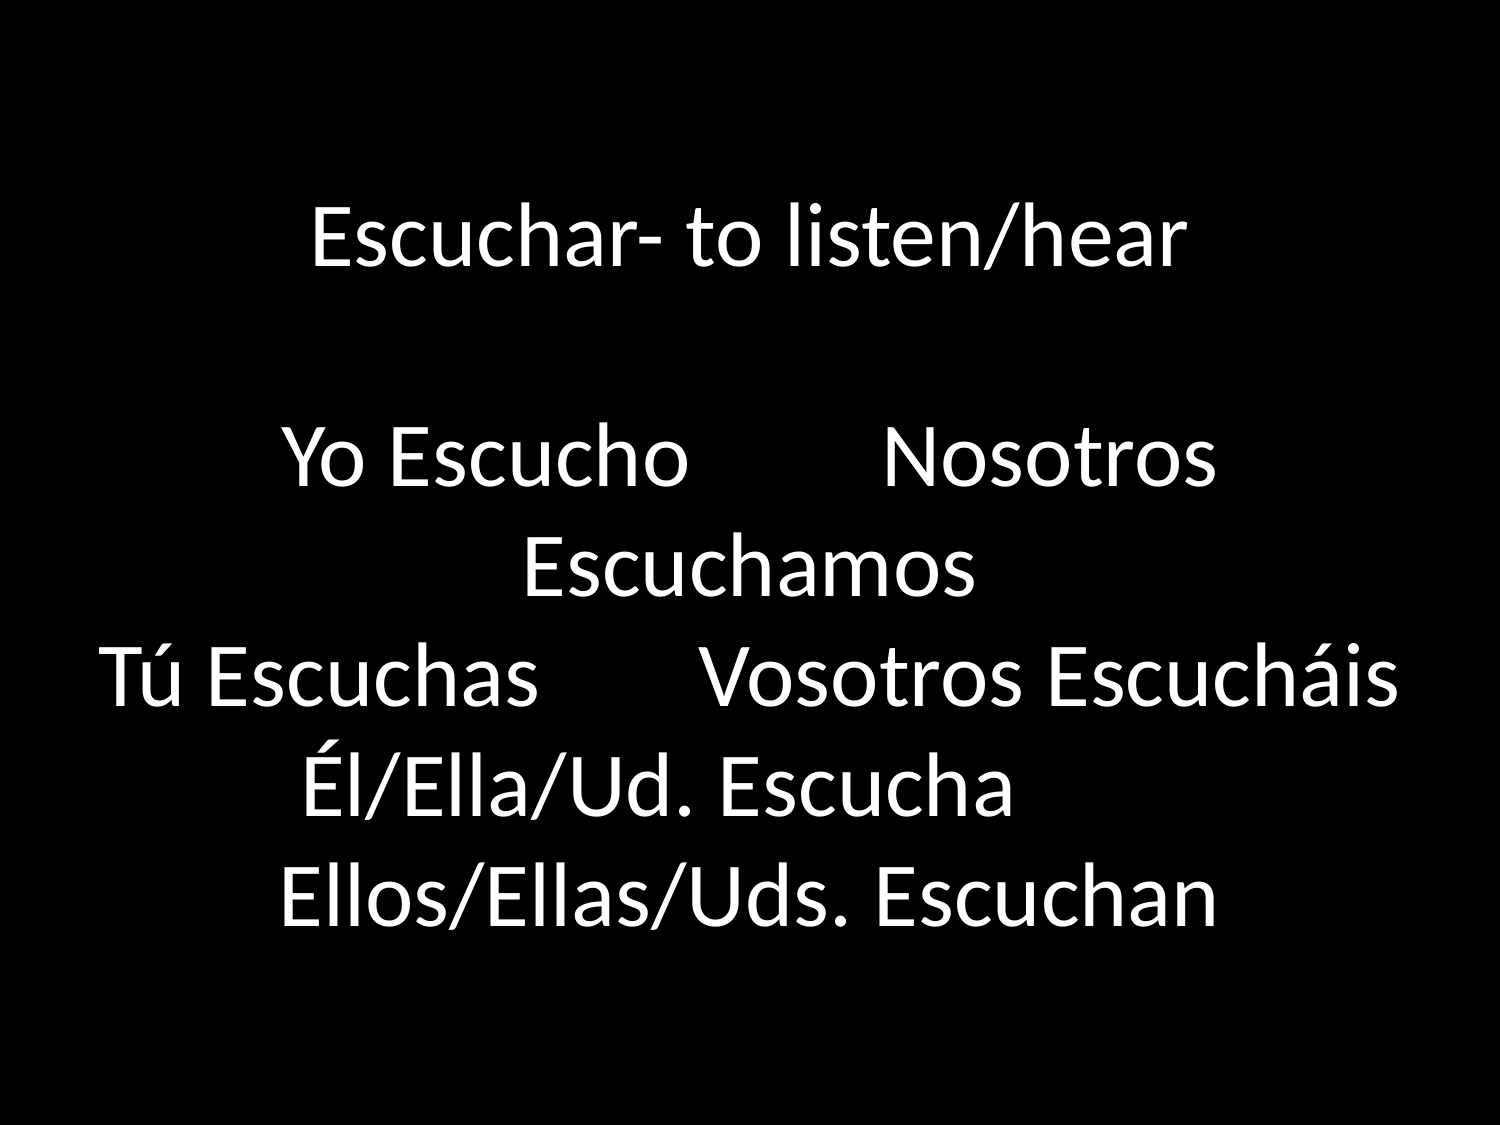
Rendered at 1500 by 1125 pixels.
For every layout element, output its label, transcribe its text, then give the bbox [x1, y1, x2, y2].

title Escuchar- to listen/hear Yo Escucho Nosotros Escuchamos Tú Escuchas Vosotros Escucháis Él/Ella/Ud. Escucha Ellos/Ellas/Uds. Escuchan [75, 45, 1425, 1075]
